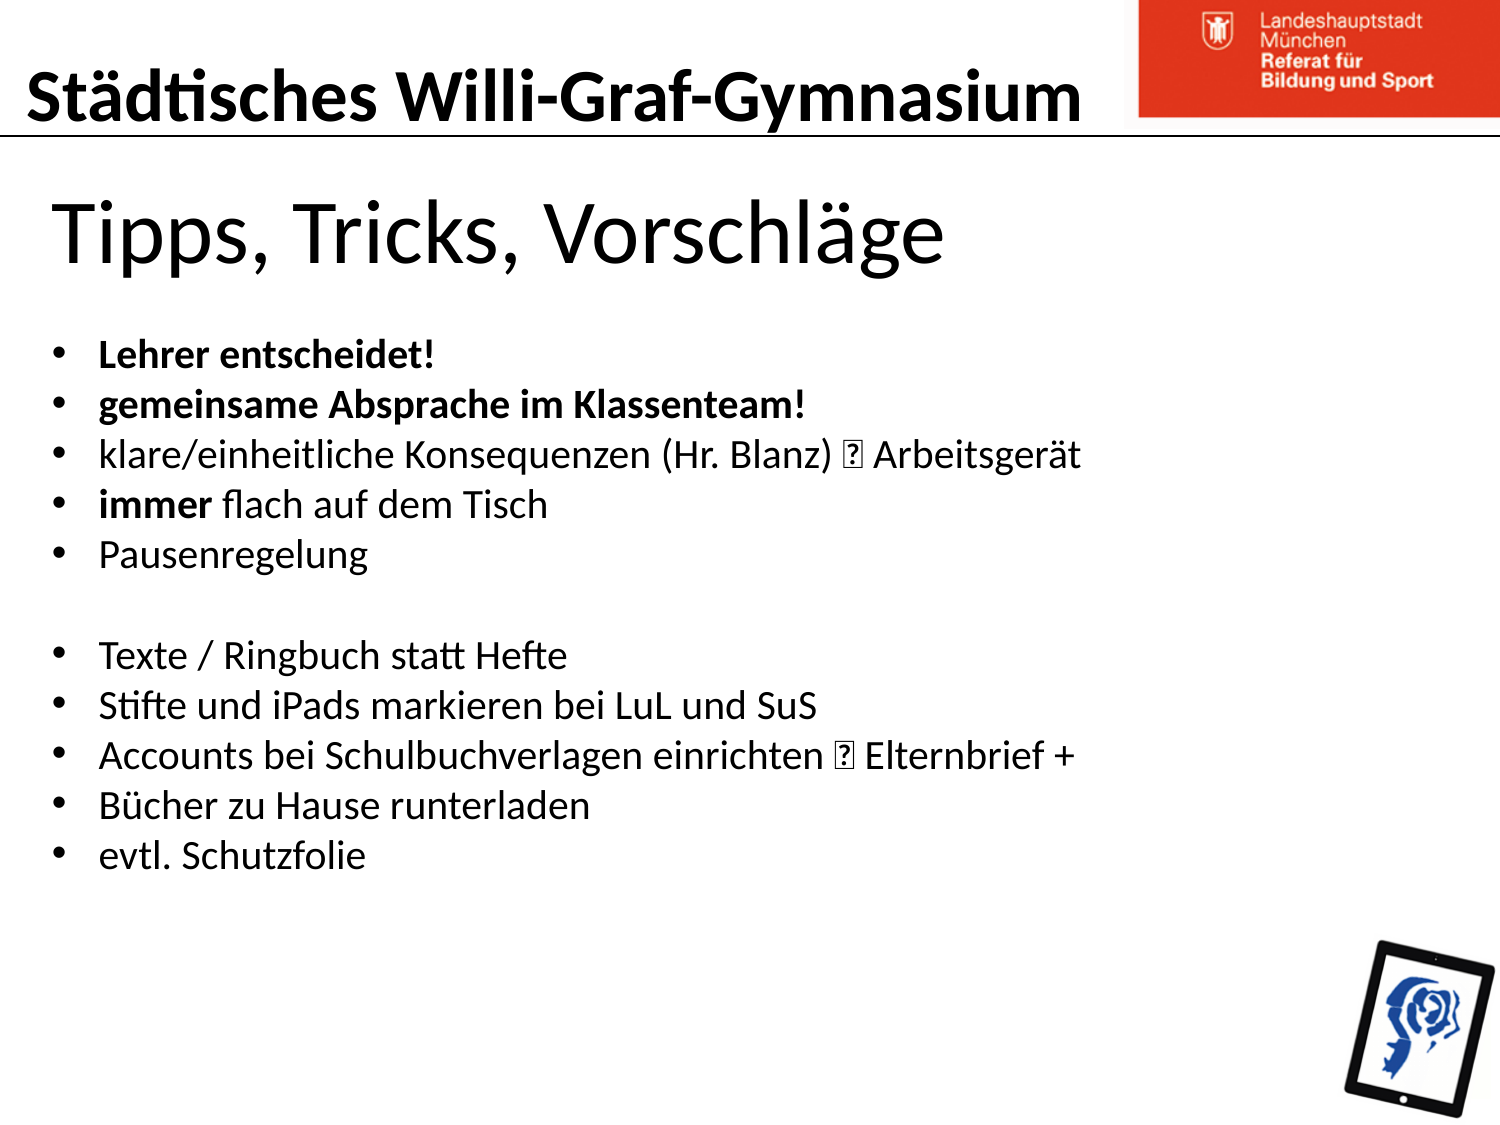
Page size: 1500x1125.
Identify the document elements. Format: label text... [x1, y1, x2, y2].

text_box Lehrer entscheidet! gemeinsame Absprache im Klassenteam! klare/einheitliche Konsequenzen (Hr. Blanz)  Arbeitsgerät immer flach auf dem Tisch Pausenregelung Texte / Ringbuch statt Hefte Stifte und iPads markieren bei LuL und SuS Accounts bei Schulbuchverlagen einrichten  Elternbrief + Bücher zu Hause runterladen evtl. Schutzfolie [37, 319, 1500, 885]
title Tipps, Tricks, Vorschläge [37, 164, 1312, 261]
picture [1338, 934, 1500, 1124]
picture [1124, 0, 1500, 129]
